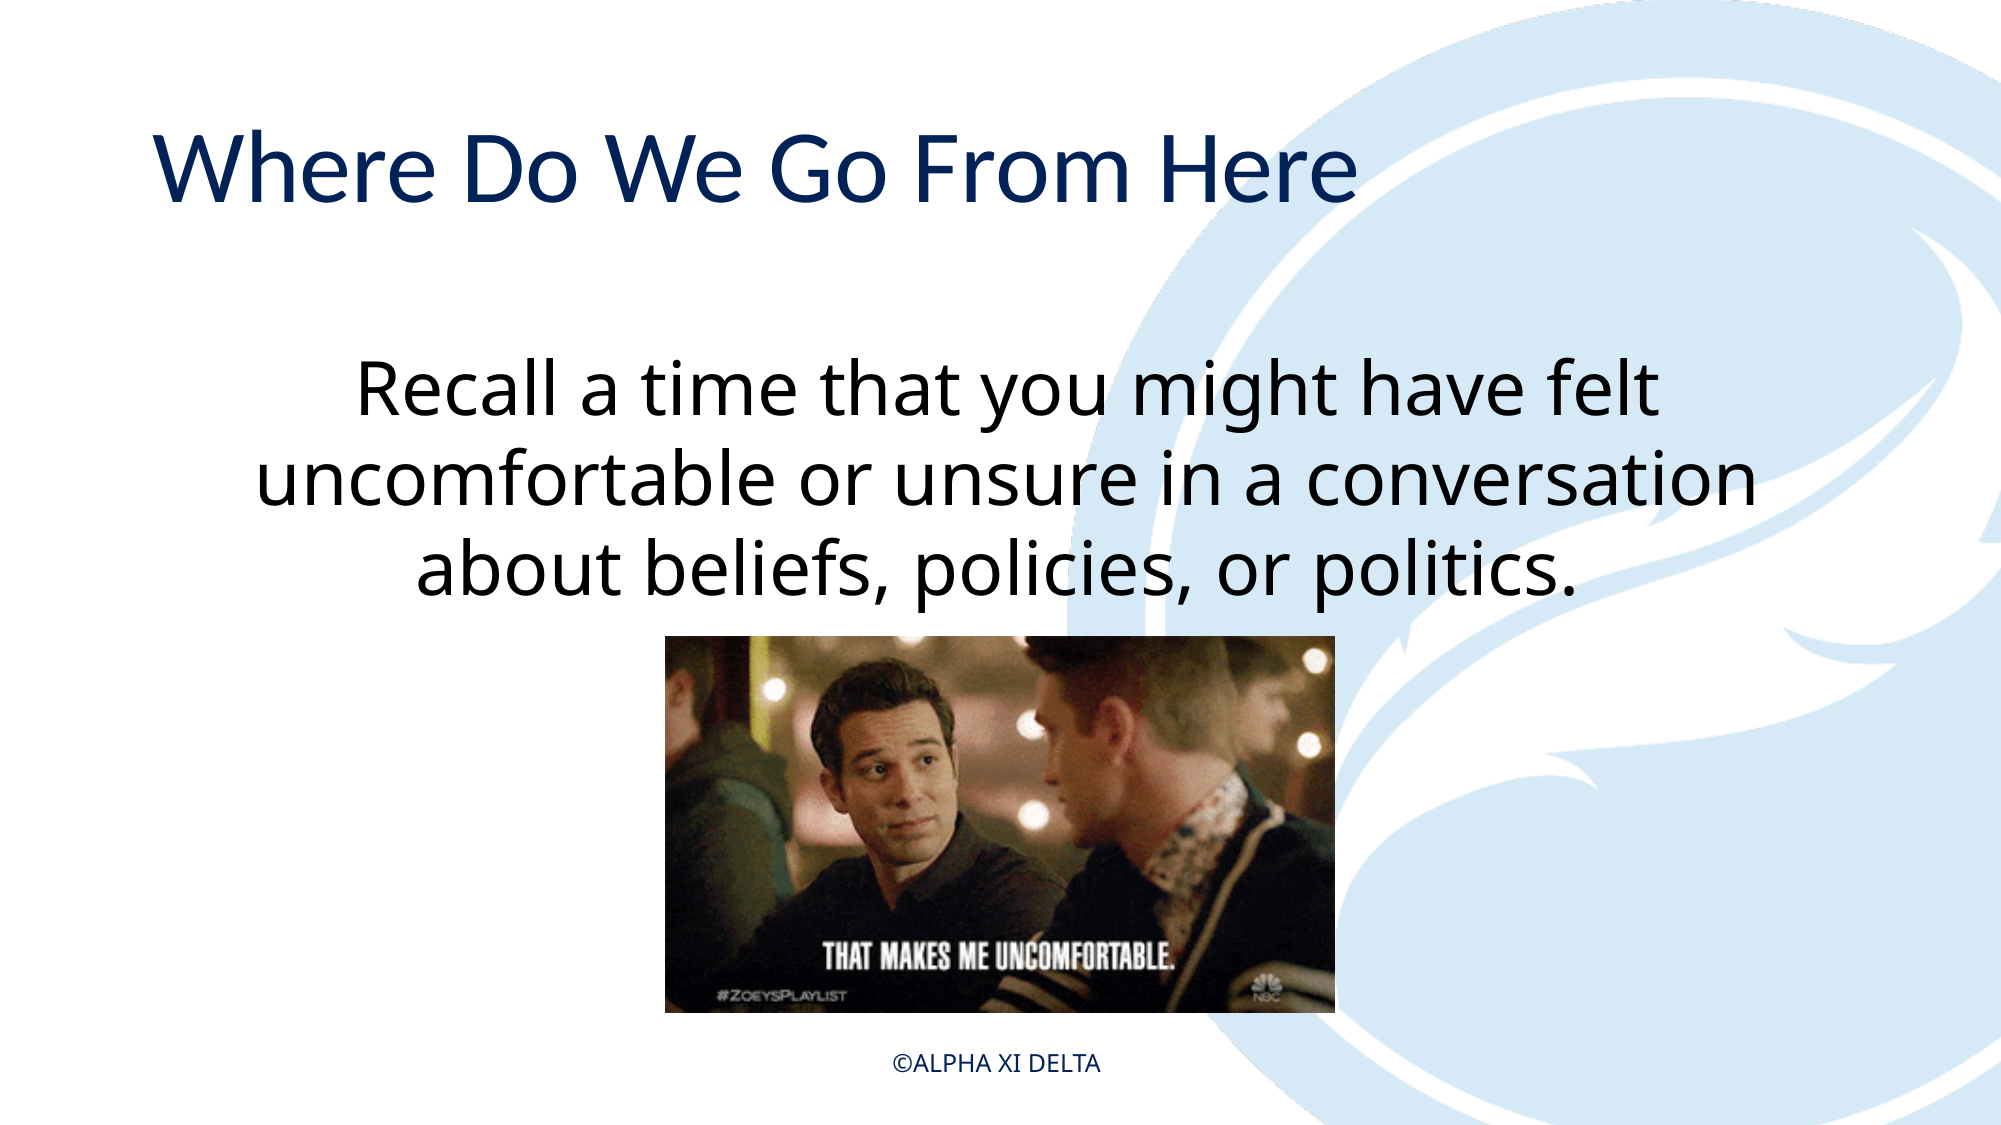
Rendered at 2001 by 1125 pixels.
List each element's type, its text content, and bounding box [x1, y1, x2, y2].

list Recall a time that you might have felt uncomfortable or unsure in a conversation about beliefs, policies, or politics. [137, 253, 1879, 699]
footer ©ALPHA XI DELTA [137, 1032, 1863, 1092]
title Where Do We Go From Here [137, 59, 1863, 278]
picture [665, 636, 1335, 1013]
